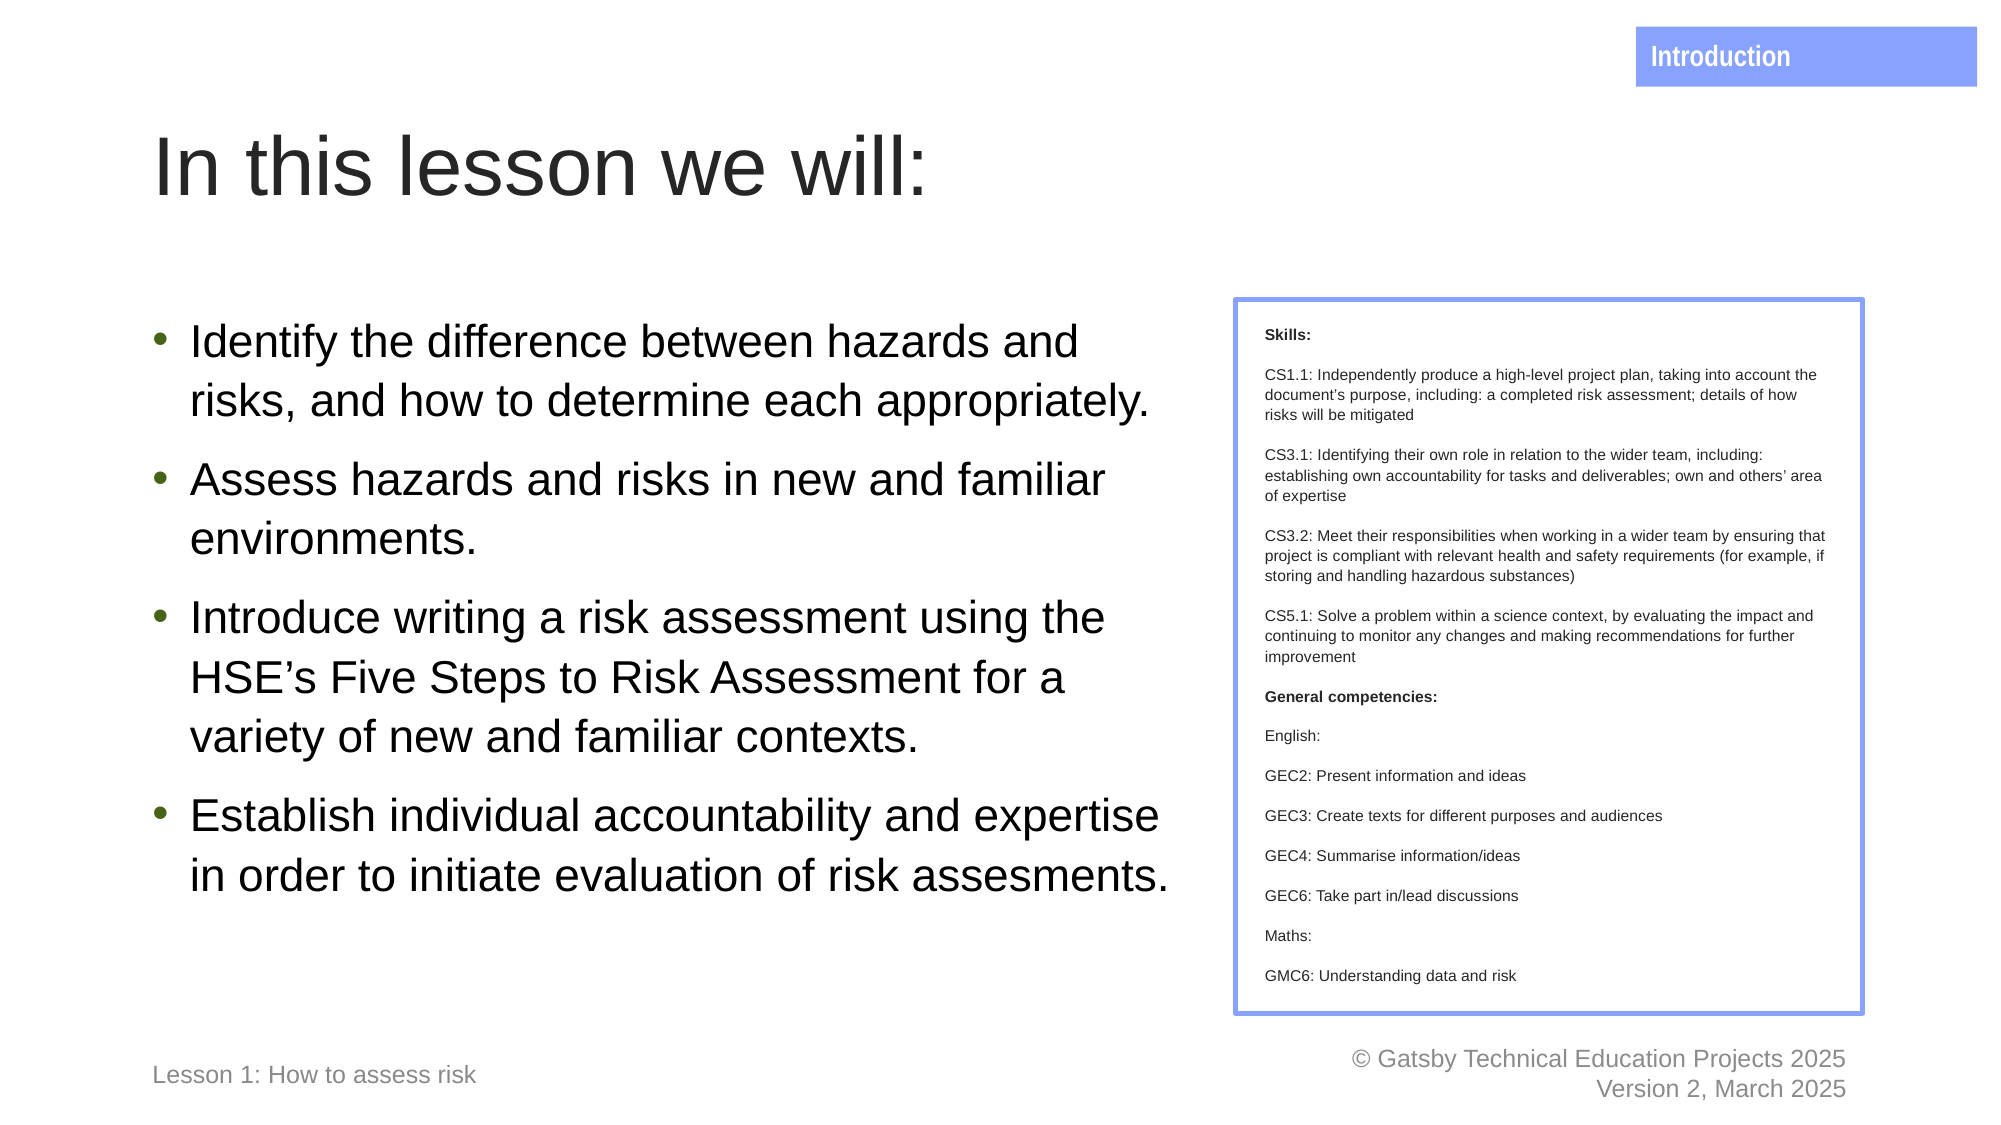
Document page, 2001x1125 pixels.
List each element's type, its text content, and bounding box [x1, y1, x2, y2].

list Introduction [1636, 26, 1978, 87]
list Identify the difference between hazards and risks, and how to determine each appropriately. Assess hazards and risks in new and familiar environments. Introduce writing a risk assessment using the HSE’s Five Steps to Risk Assessment for a variety of new and familiar contexts. Establish individual accountability and expertise in order to initiate evaluation of risk assesments. [137, 299, 1188, 1014]
list Lesson 1: How to assess risk [137, 1042, 829, 1103]
list Skills: CS1.1: Independently produce a high-level project plan, taking into account the document’s purpose, including: a completed risk assessment; details of how risks will be mitigated CS3.1: Identifying their own role in relation to the wider team, including: establishing own accountability for tasks and deliverables; own and others’ area of expertise CS3.2: Meet their responsibilities when working in a wider team by ensuring that project is compliant with relevant health and safety requirements (for example, if storing and handling hazardous substances) CS5.1: Solve a problem within a science context, by evaluating the impact and continuing to monitor any changes and making recommendations for further improvement General competencies: English: GEC2: Present information and ideas GEC3: Create texts for different purposes and audiences GEC4: Summarise information/ideas GEC6: Take part in/lead discussions Maths: GMC6: Understanding data and risk [1233, 297, 1865, 1016]
title In this lesson we will: [137, 59, 1863, 278]
